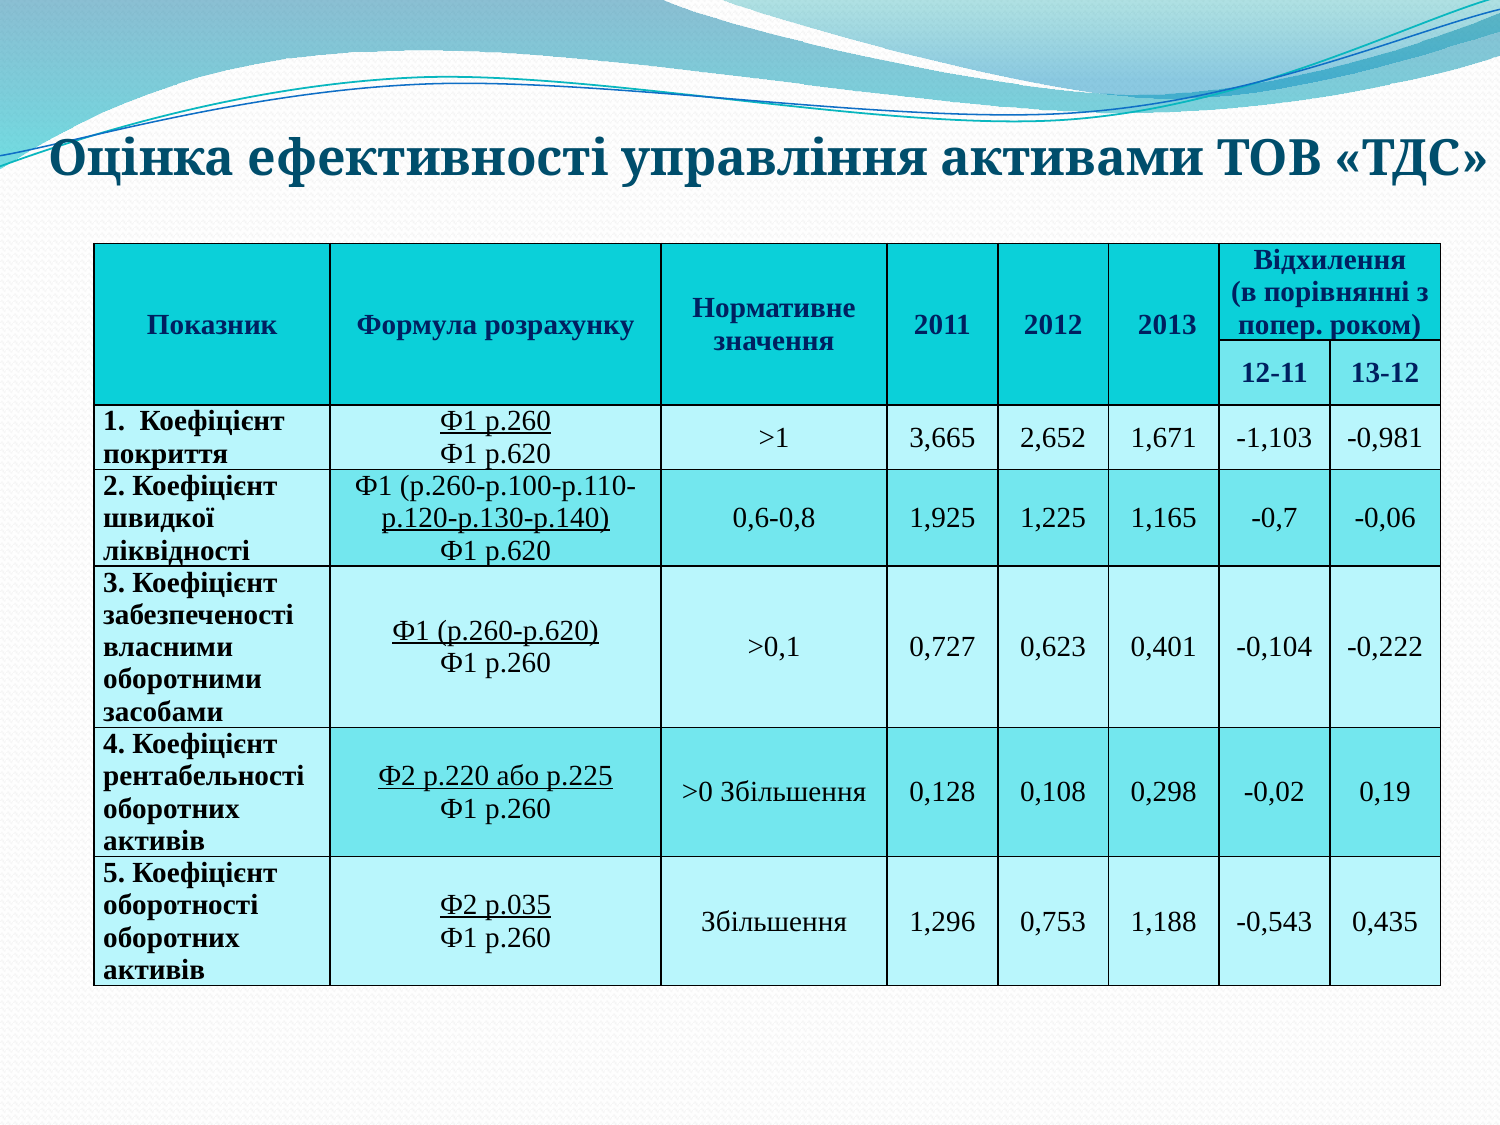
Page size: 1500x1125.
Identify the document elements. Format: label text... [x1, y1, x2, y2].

table_cell -0,7 [1220, 470, 1329, 565]
table_header 2013 [1109, 244, 1218, 404]
table_cell Ф1 р.260 Ф1 р.620 [331, 406, 660, 469]
table_cell 1,296 [888, 857, 997, 985]
table_cell -0,222 [1331, 567, 1440, 727]
table_cell 1. Коефіцієнт покриття [95, 406, 329, 469]
table_cell 1,188 [1109, 857, 1218, 985]
table_cell 0,108 [999, 728, 1108, 856]
table_cell 0,435 [1331, 857, 1440, 985]
table_cell 0,128 [888, 728, 997, 856]
table_cell 2. Коефіцієнт швидкої ліквідності [95, 470, 329, 565]
table_cell 1,925 [888, 470, 997, 565]
table_cell 0,753 [999, 857, 1108, 985]
table_cell -0,981 [1331, 406, 1440, 469]
table_cell Ф2 р.220 або р.225 Ф1 р.260 [331, 728, 660, 856]
table_cell Ф1 (р.260-р.100-р.110- р.120-р.130-р.140) Ф1 р.620 [331, 470, 660, 565]
table_cell >0 Збільшення [662, 728, 886, 856]
table_cell -1,103 [1220, 406, 1329, 469]
table_header Показник [95, 244, 329, 404]
table_cell 0,401 [1109, 567, 1218, 727]
table_cell 0,298 [1109, 728, 1218, 856]
table_cell 1,225 [999, 470, 1108, 565]
table_cell 0,19 [1331, 728, 1440, 856]
table_header Нормативне значення [662, 244, 886, 404]
table_cell 0,623 [999, 567, 1108, 727]
table_cell 1,165 [1109, 470, 1218, 565]
table_cell 5. Коефіцієнт оборотності оборотних активів [95, 857, 329, 985]
table_header Формула розрахунку [331, 244, 660, 404]
table_cell -0,02 [1220, 728, 1329, 856]
table_cell -0,543 [1220, 857, 1329, 985]
table_header Відхилення (в порівнянні з попер. роком) [1220, 244, 1440, 339]
table_cell -0,104 [1220, 567, 1329, 727]
table_cell 1,671 [1109, 406, 1218, 469]
table_header 2011 [888, 244, 997, 404]
table_cell 0,6-0,8 [662, 470, 886, 565]
table_cell 3. Коефіцієнт забезпеченості власними оборотними засобами [95, 567, 329, 727]
text_box Оцінка ефективності управління активами ТОВ «ТДС» [33, 118, 1500, 193]
table_cell 12-11 [1220, 341, 1329, 404]
table_cell Збільшення [662, 857, 886, 985]
table_cell Ф1 (р.260-р.620) Ф1 р.260 [331, 567, 660, 727]
table_cell 0,727 [888, 567, 997, 727]
table_cell Ф2 р.035 Ф1 р.260 [331, 857, 660, 985]
table_cell 2,652 [999, 406, 1108, 469]
table_cell >0,1 [662, 567, 886, 727]
table_cell >1 [662, 406, 886, 469]
table_cell 13-12 [1331, 341, 1440, 404]
table_header 2012 [999, 244, 1108, 404]
table_cell 3,665 [888, 406, 997, 469]
table_cell -0,06 [1331, 470, 1440, 565]
table_cell 4. Коефіцієнт рентабельності оборотних активів [95, 728, 329, 856]
